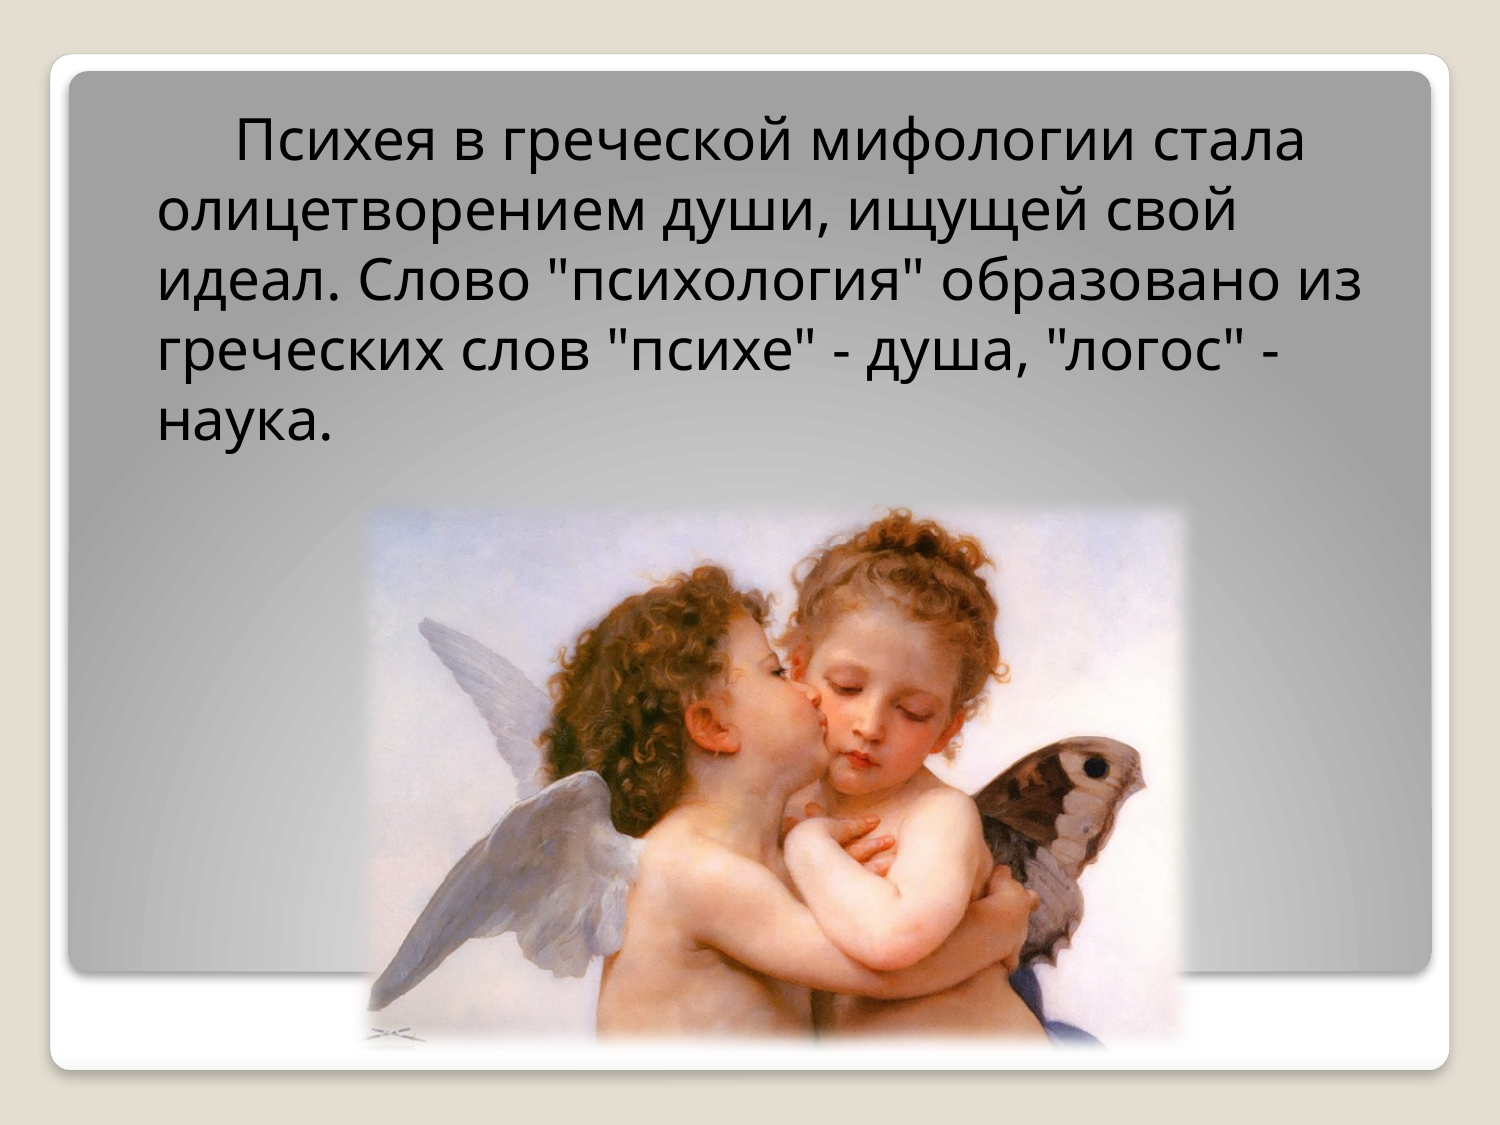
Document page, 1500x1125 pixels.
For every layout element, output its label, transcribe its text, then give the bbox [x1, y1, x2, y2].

list Психея в греческой мифологии стала олицетворением души, ищущей свой идеал. Слово "психология" образовано из греческих слов "психе" - душа, "логос" - наука. [82, 86, 1425, 774]
picture [351, 491, 1200, 1057]
